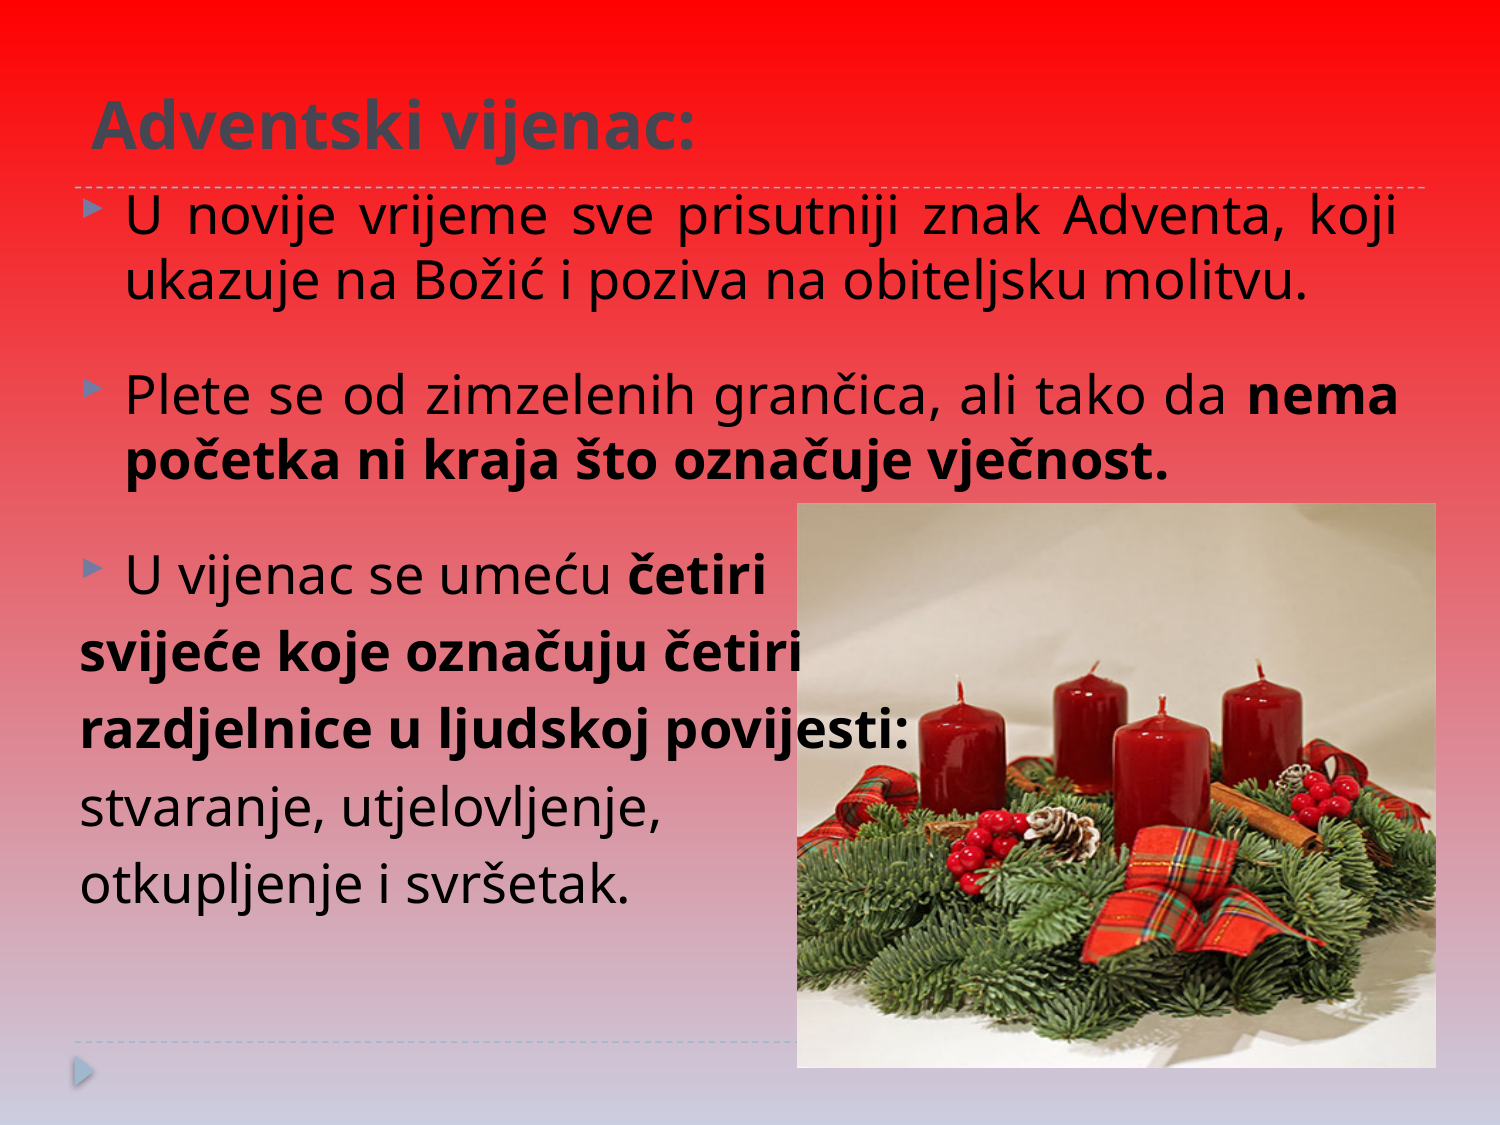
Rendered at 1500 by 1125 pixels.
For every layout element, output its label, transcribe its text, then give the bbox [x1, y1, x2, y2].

picture [796, 503, 1436, 1068]
title Adventski vijenac: [76, 19, 1427, 171]
list U novije vrijeme sve prisutniji znak Adventa, koji ukazuje na Božić i poziva na obiteljsku molitvu. Plete se od zimzelenih grančica, ali tako da nema početka ni kraja što označuje vječnost. U vijenac se umeću četiri svijeće koje označuju četiri razdjelnice u ljudskoj povijesti: stvaranje, utjelovljenje, otkupljenje i svršetak. [64, 172, 1415, 1024]
